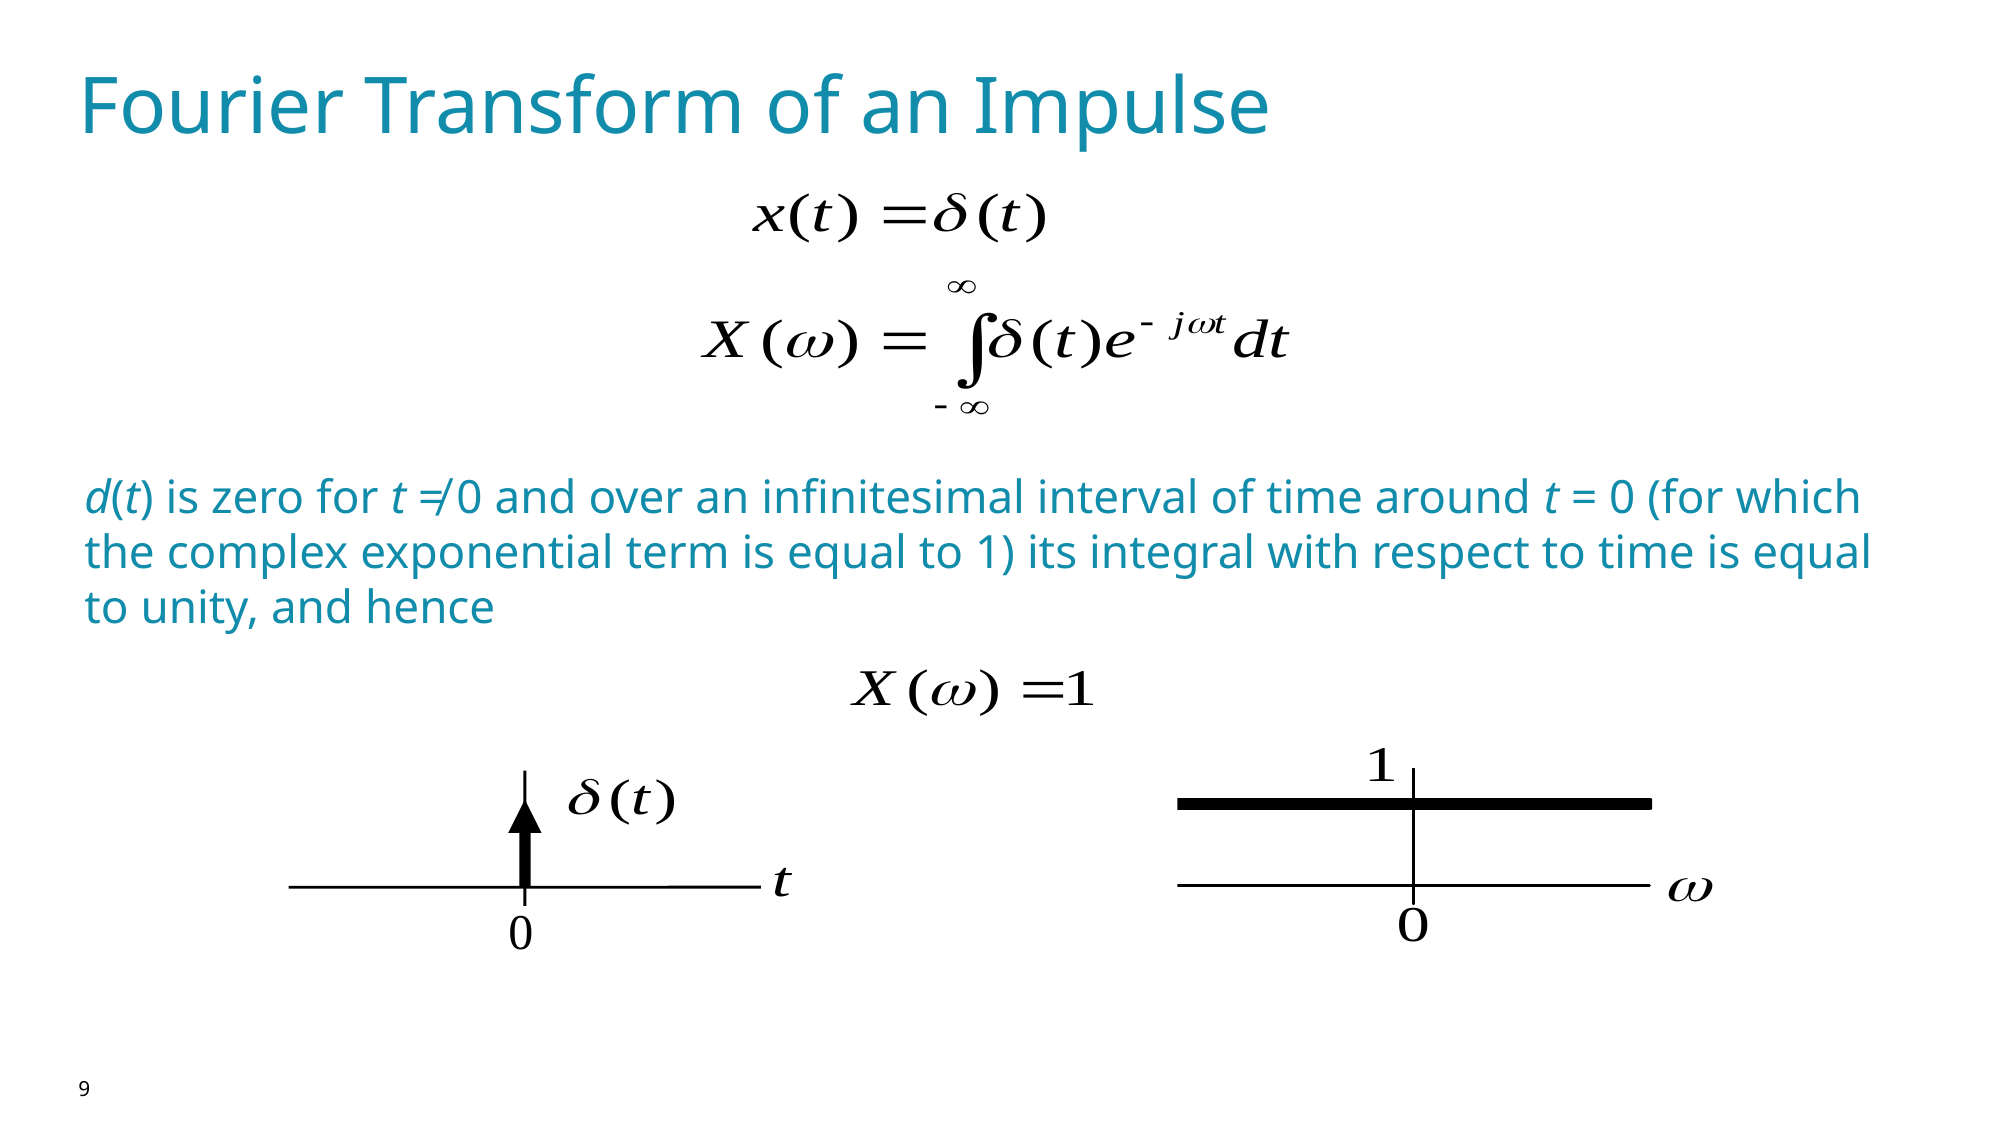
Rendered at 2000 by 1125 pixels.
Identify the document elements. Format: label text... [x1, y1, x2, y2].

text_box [1360, 734, 1401, 790]
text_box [288, 770, 764, 961]
picture [1176, 768, 1653, 957]
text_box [770, 858, 804, 910]
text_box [836, 657, 1101, 727]
title Fourier Transform of an Impulse [78, 55, 1910, 150]
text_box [1657, 868, 1727, 915]
text_box d(t) is zero for t ≠ 0 and over an infinitesimal interval of time around t = 0 (for which the complex exponential term is equal to 1) its integral with respect to time is equal to unity, and hence [69, 460, 1925, 641]
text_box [687, 182, 1303, 428]
